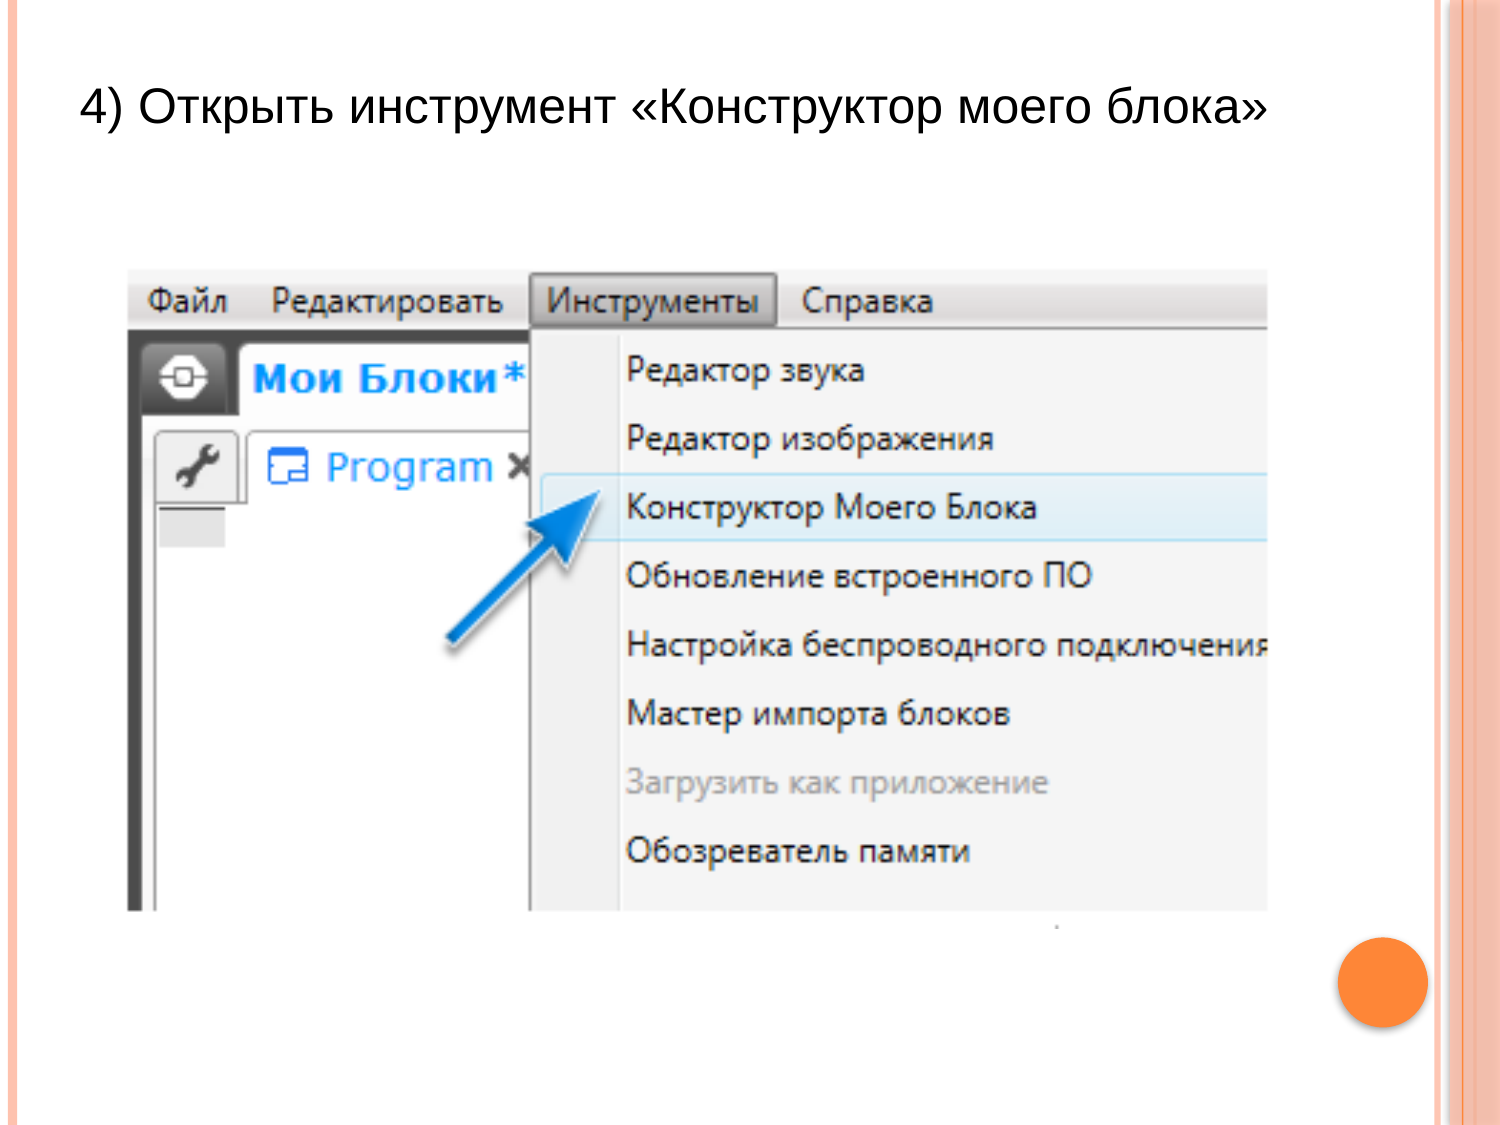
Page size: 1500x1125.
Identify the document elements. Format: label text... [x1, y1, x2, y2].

picture [99, 195, 1294, 930]
list 4) Открыть инструмент «Конструктор моего блока» [64, 66, 1290, 237]
